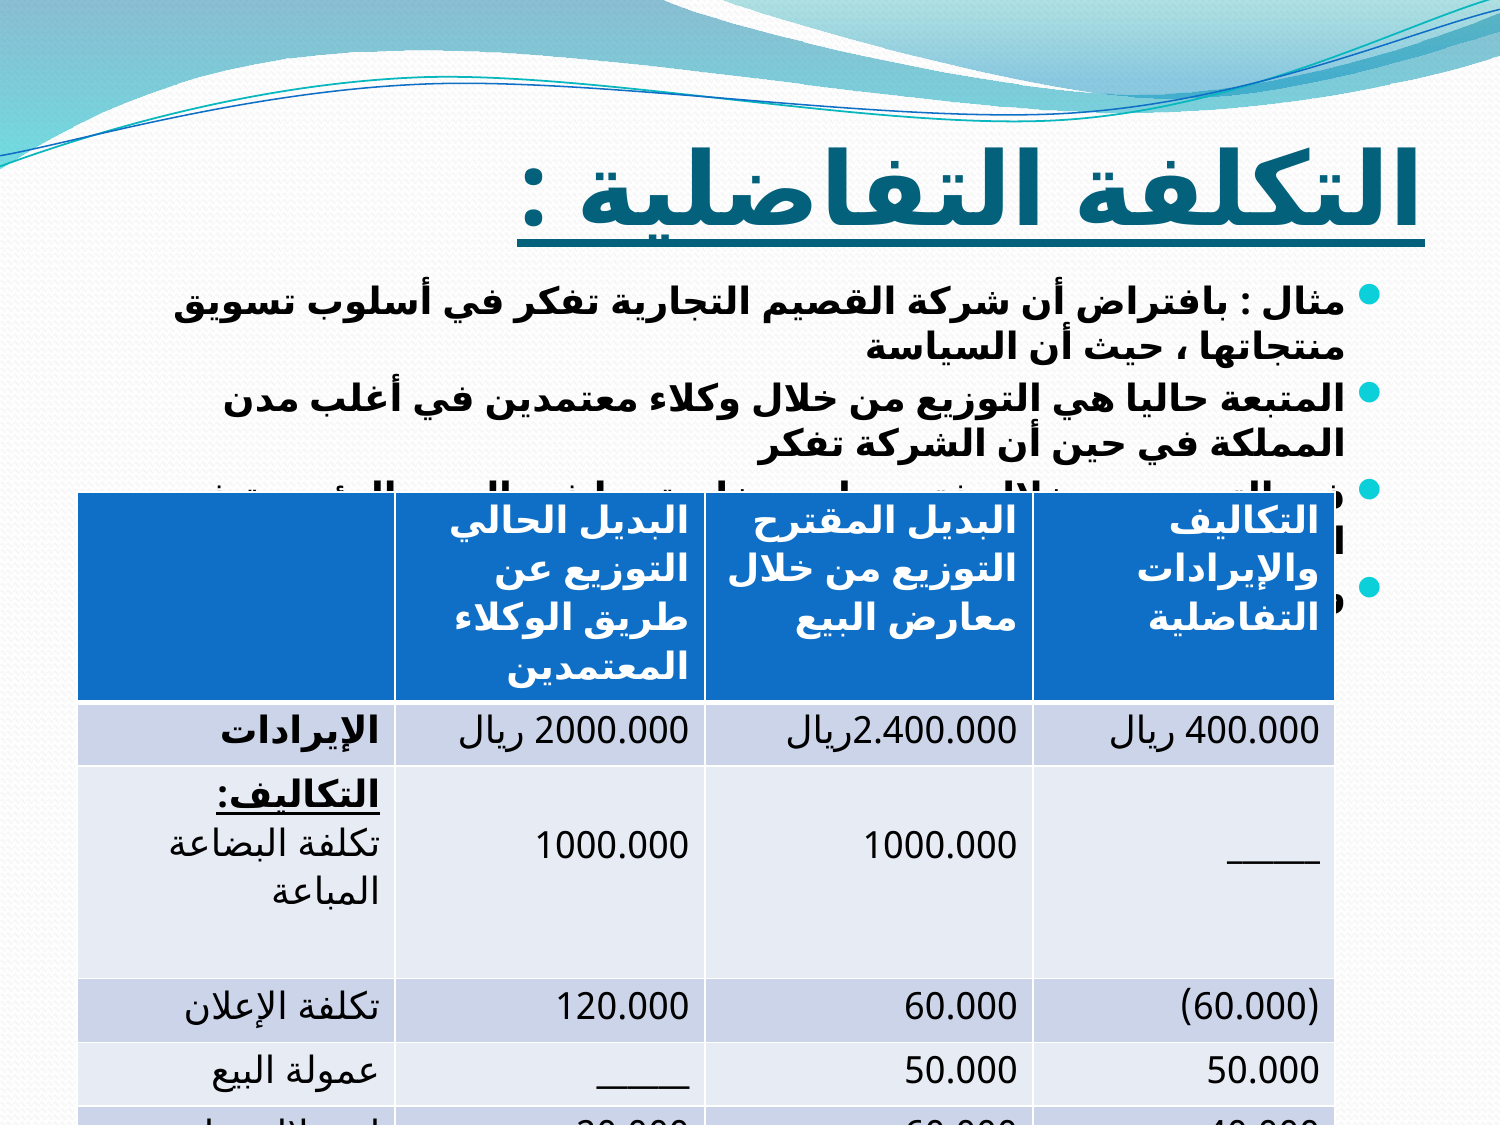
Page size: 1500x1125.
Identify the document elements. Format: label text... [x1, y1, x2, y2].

table_cell التكاليف: تكلفة البضاعة المباعة [78, 767, 394, 978]
table_header البديل المقترح التوزيع من خلال معارض البيع [706, 493, 1032, 700]
title التكلفة التفاضلية : [75, 115, 1425, 247]
table_cell 60.000 [706, 1107, 1032, 1125]
table_header التكاليف والإيرادات التفاضلية [1034, 493, 1334, 700]
table_cell ______ [1034, 767, 1334, 978]
table_cell الإيرادات [78, 705, 394, 765]
table_cell 2.400.000ريال [706, 705, 1032, 765]
table_cell 1000.000 [396, 767, 704, 978]
table_cell استهلاك مباني المخازن [78, 1107, 394, 1125]
table_cell 50.000 [706, 1043, 1032, 1105]
table_cell 60.000 [706, 979, 1032, 1042]
table_cell 400.000 ريال [1034, 705, 1334, 765]
list مثال : بافتراض أن شركة القصيم التجارية تفكر في أسلوب تسويق منتجاتها ، حيث أن السياسة المتبعة حاليا هي التوزيع من خلال وكلاء معتمدين في أغلب مدن المملكة في حين أن الشركة تفكر في التوزيع من خلال فتح معارض خاصة بها في المدن الرئيسية في المملكة ، وفيما يلي الايرادات والتكاليف للبديلين : [75, 269, 1407, 1038]
table_cell (60.000) [1034, 979, 1334, 1042]
table_cell 120.000 [396, 979, 704, 1042]
table_cell ______ [396, 1043, 704, 1105]
table_cell 1000.000 [706, 767, 1032, 978]
table_cell عمولة البيع [78, 1043, 394, 1105]
table_cell 20.000 [396, 1107, 704, 1125]
table_cell 40.000 [1034, 1107, 1334, 1125]
table_cell تكلفة الإعلان [78, 979, 394, 1042]
table_cell 50.000 [1034, 1043, 1334, 1105]
table_header البديل الحالي التوزيع عن طريق الوكلاء المعتمدين [396, 493, 704, 700]
table_header [78, 493, 394, 700]
table_cell 2000.000 ريال [396, 705, 704, 765]
